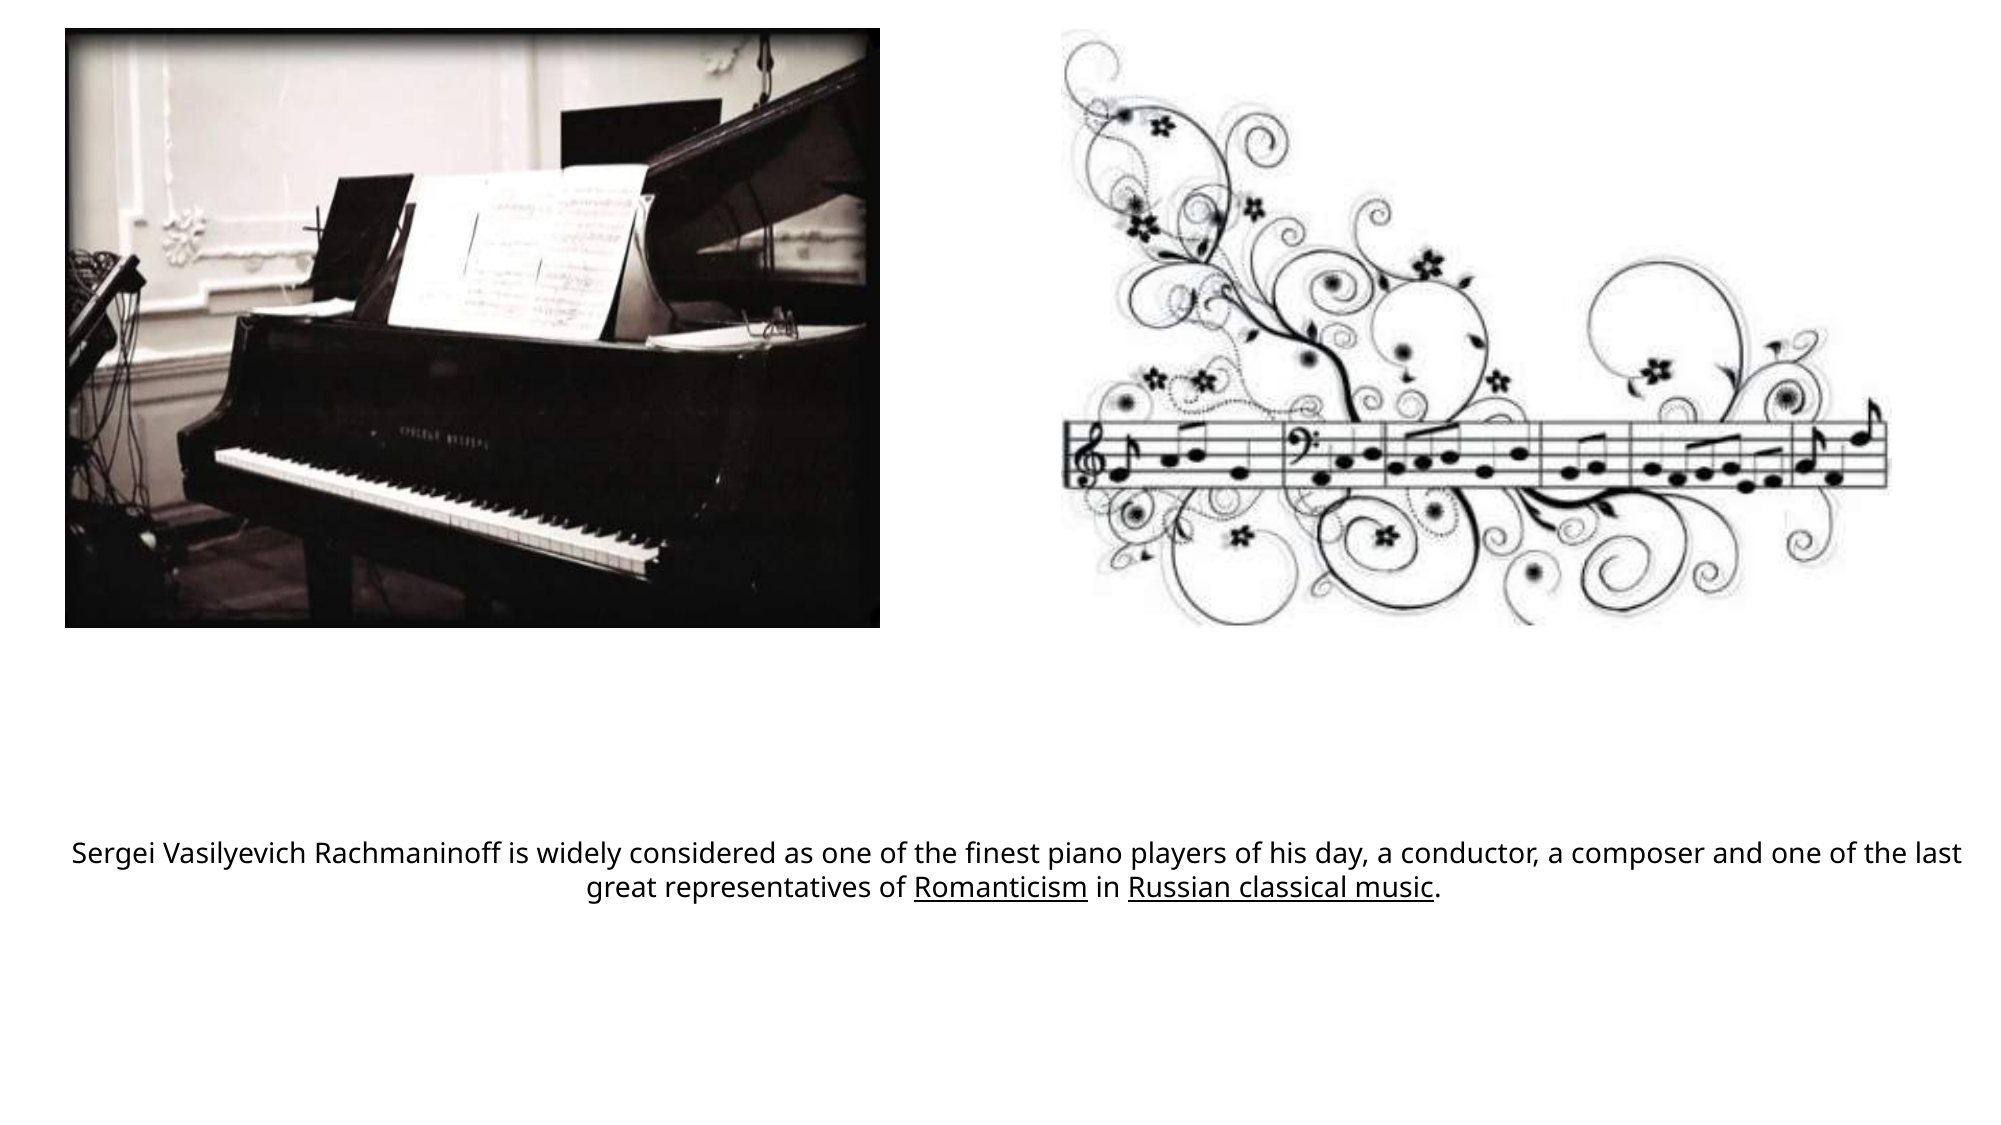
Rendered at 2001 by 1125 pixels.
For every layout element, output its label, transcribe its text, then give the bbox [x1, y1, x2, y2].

title Sergei Vasilyevich Rachmaninoff is widely considered as one of the finest piano players of his day, a conductor, a composer and one of the last great representatives of Romanticism in Russian classical music. [35, 806, 2000, 977]
picture [1060, 28, 1892, 628]
picture [65, 28, 880, 628]
